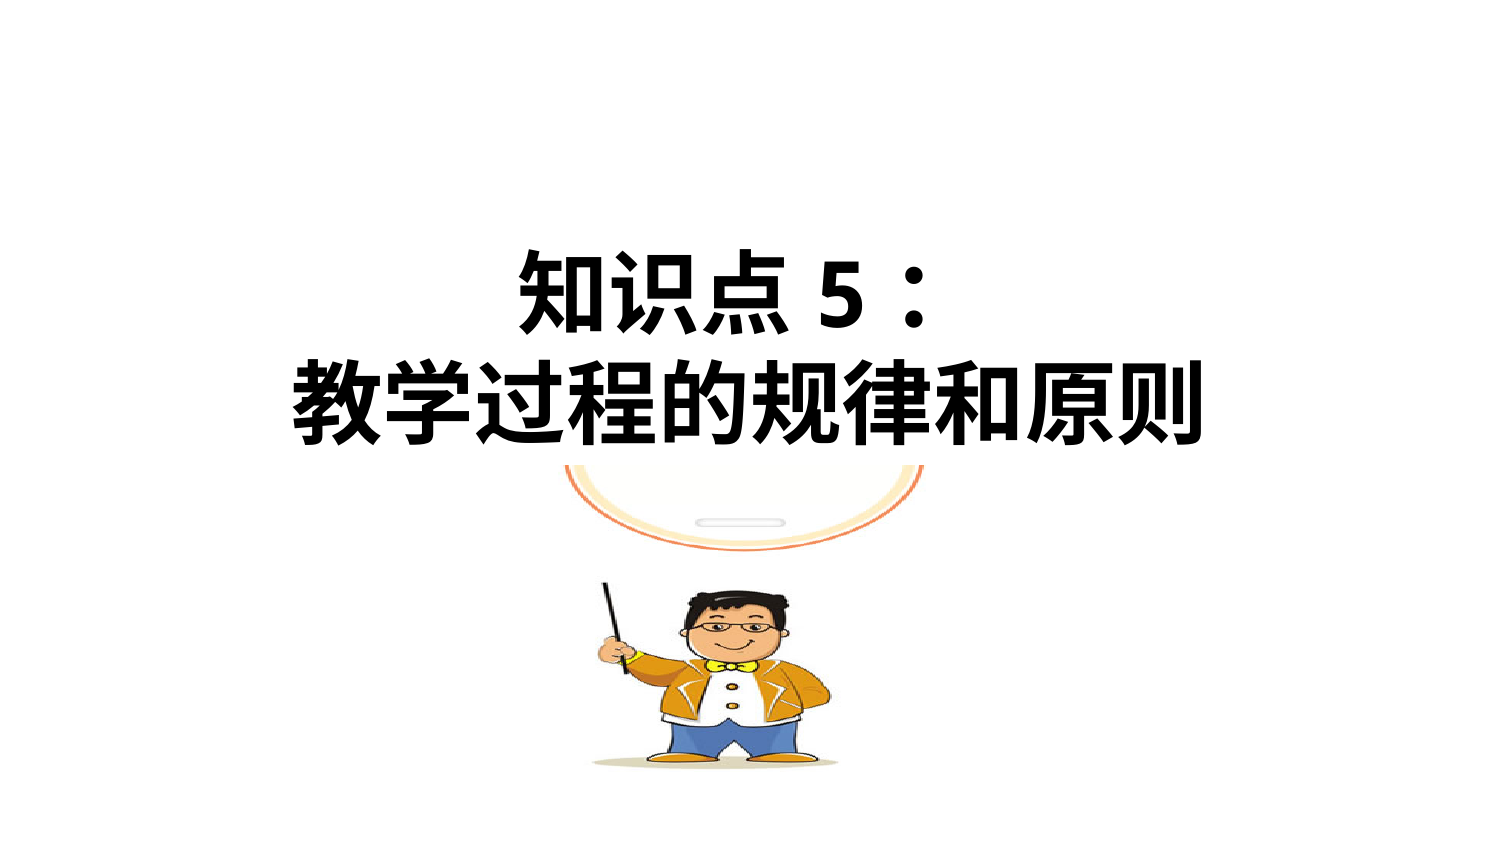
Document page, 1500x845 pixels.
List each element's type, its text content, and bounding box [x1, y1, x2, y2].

picture [522, 465, 926, 788]
title 知识点5： 教学过程的规律和原则 [112, 226, 1388, 466]
